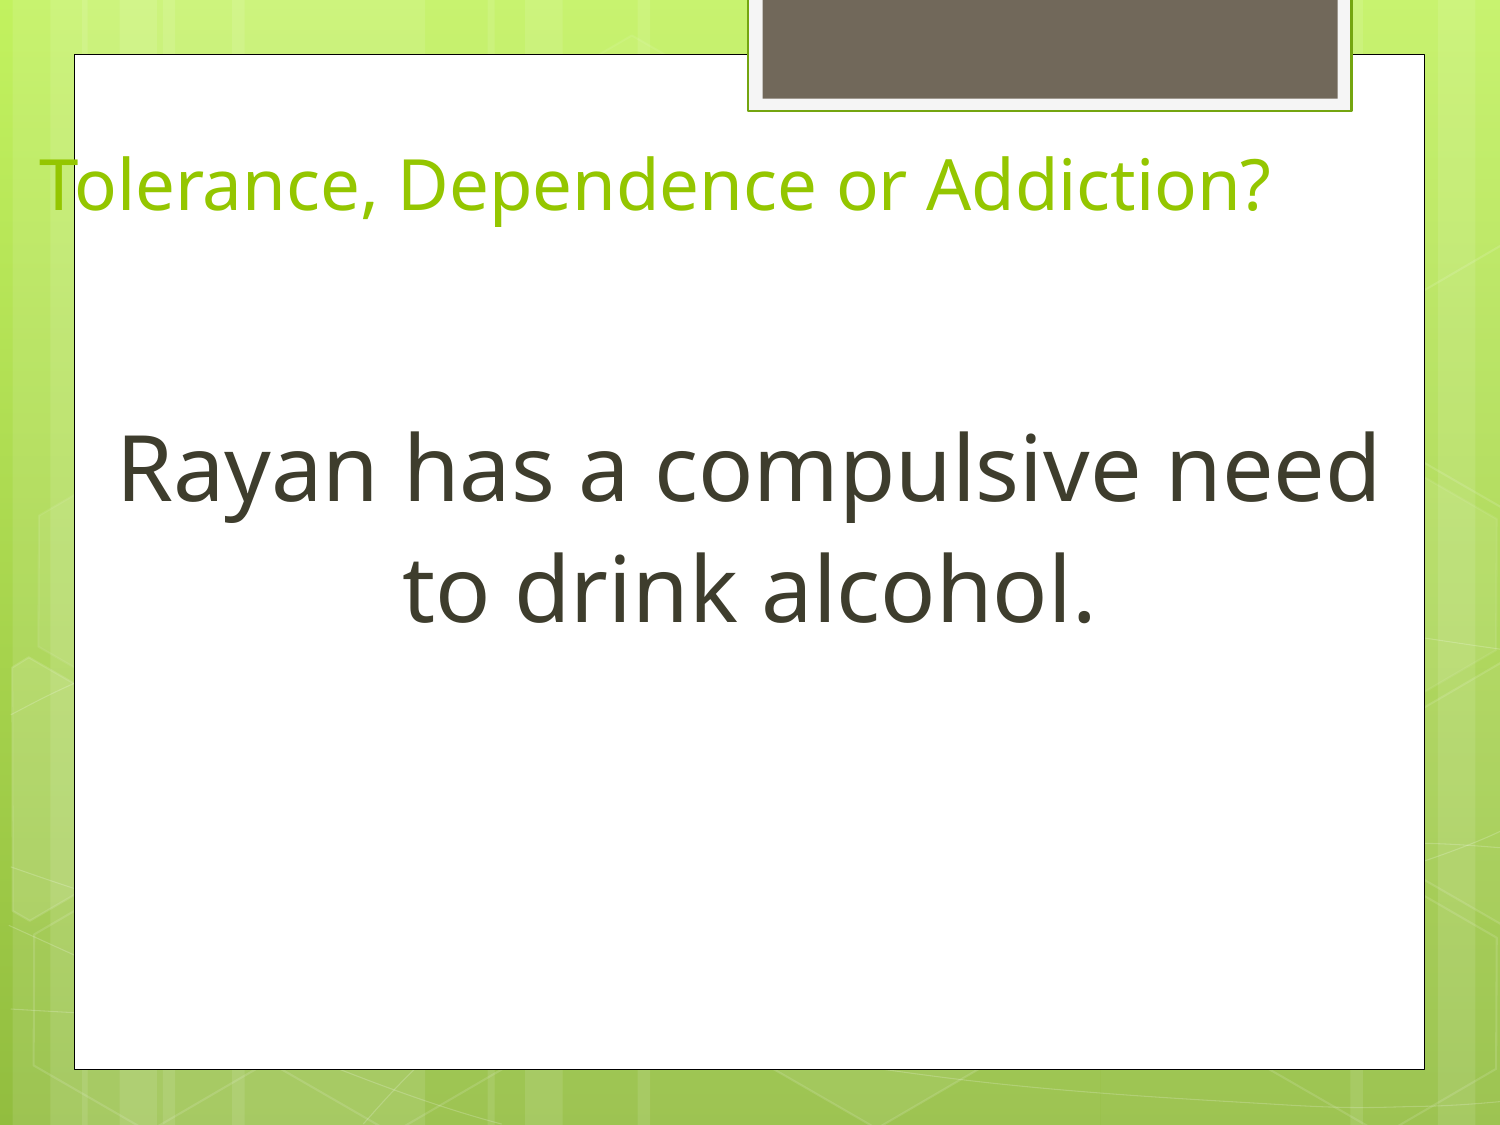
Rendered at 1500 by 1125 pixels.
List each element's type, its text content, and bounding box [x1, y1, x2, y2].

title Tolerance, Dependence or Addiction? [24, 45, 1475, 233]
list Rayan has a compulsive need to drink alcohol. [75, 262, 1425, 1063]
